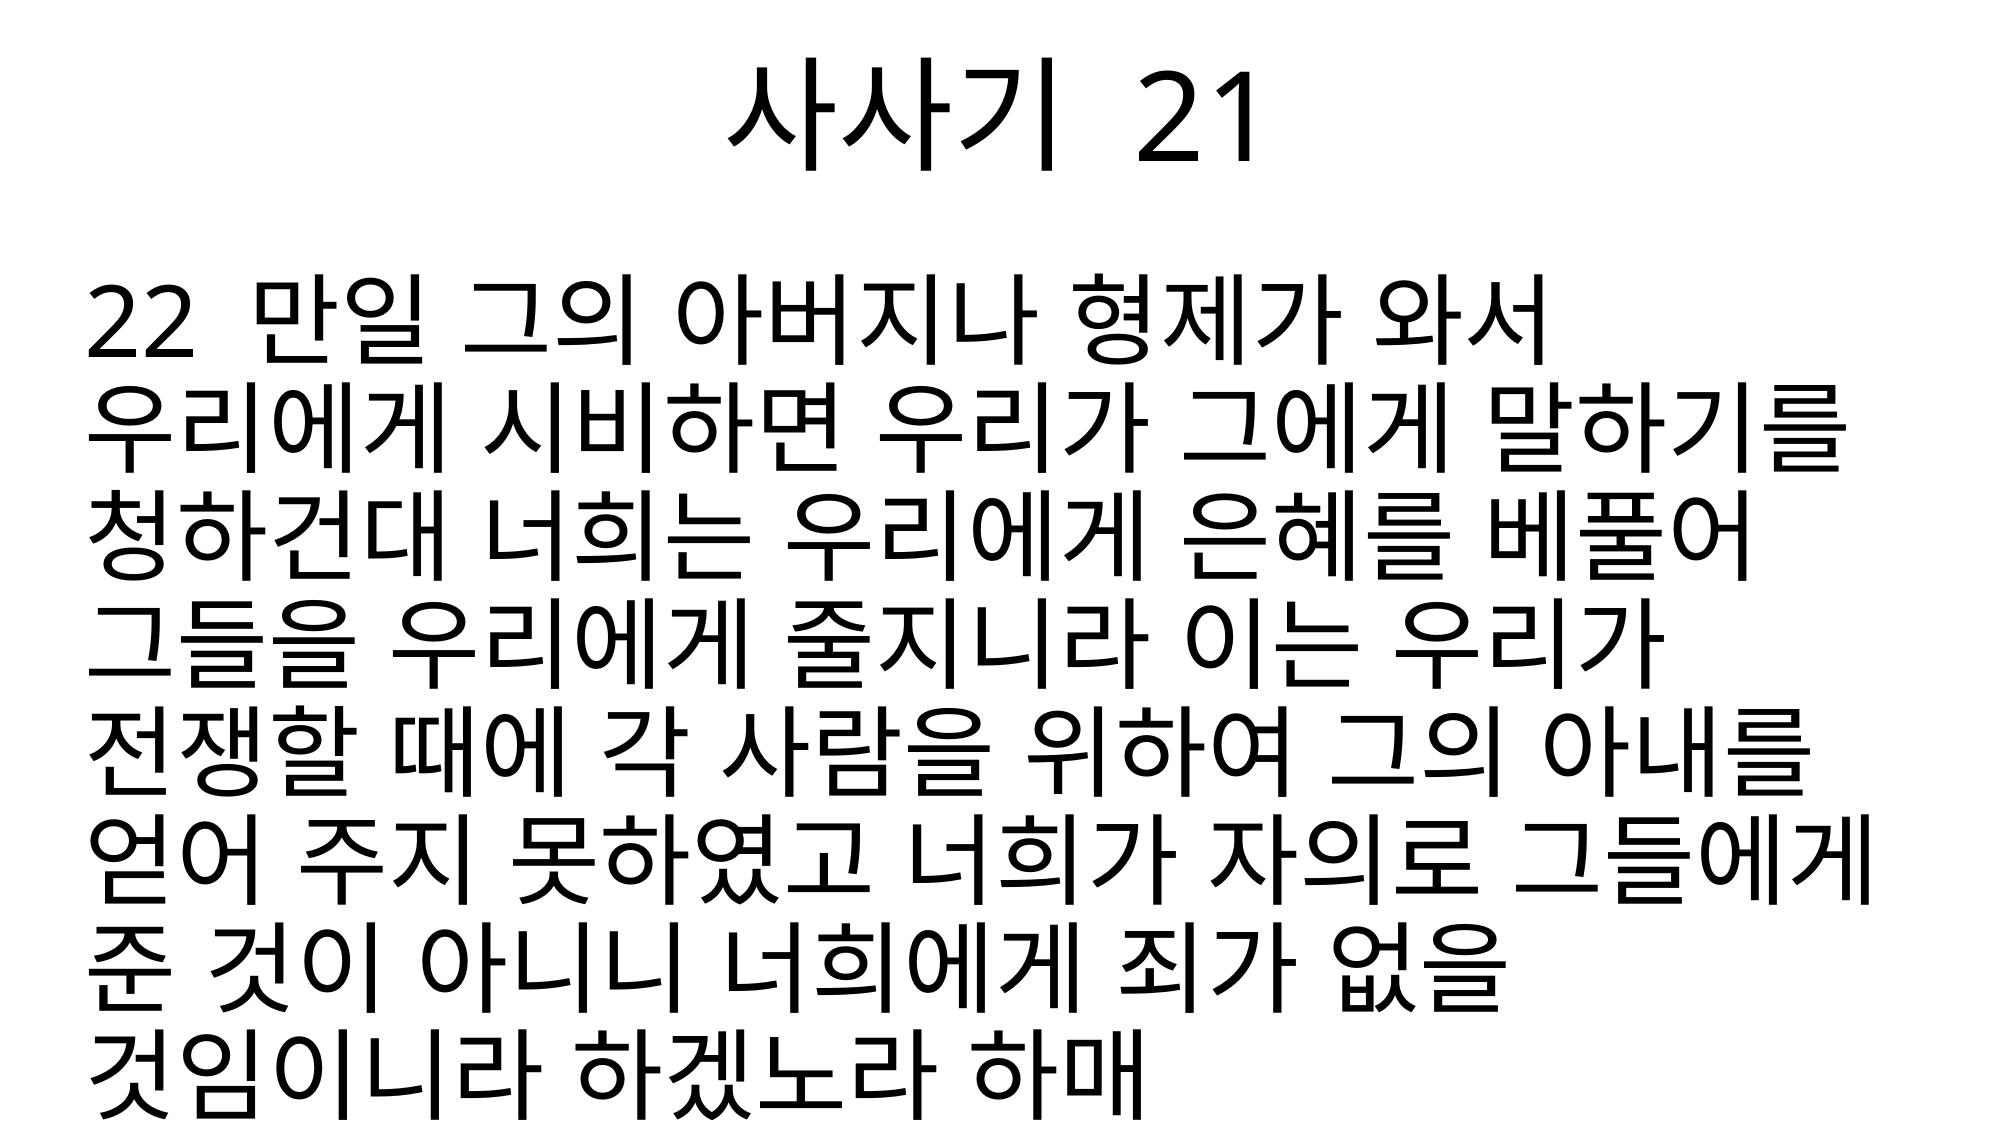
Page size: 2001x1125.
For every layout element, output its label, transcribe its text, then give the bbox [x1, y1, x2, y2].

picture [0, 0, 2001, 1125]
list 22 만일 그의 아버지나 형제가 와서 우리에게 시비하면 우리가 그에게 말하기를 청하건대 너희는 우리에게 은혜를 베풀어 그들을 우리에게 줄지니라 이는 우리가 전쟁할 때에 각 사람을 위하여 그의 아내를 얻어 주지 못하였고 너희가 자의로 그들에게 준 것이 아니니 너희에게 죄가 없을 것임이니라 하겠노라 하매 [69, 263, 1953, 423]
footer 사사기 21 [0, 32, 2000, 192]
